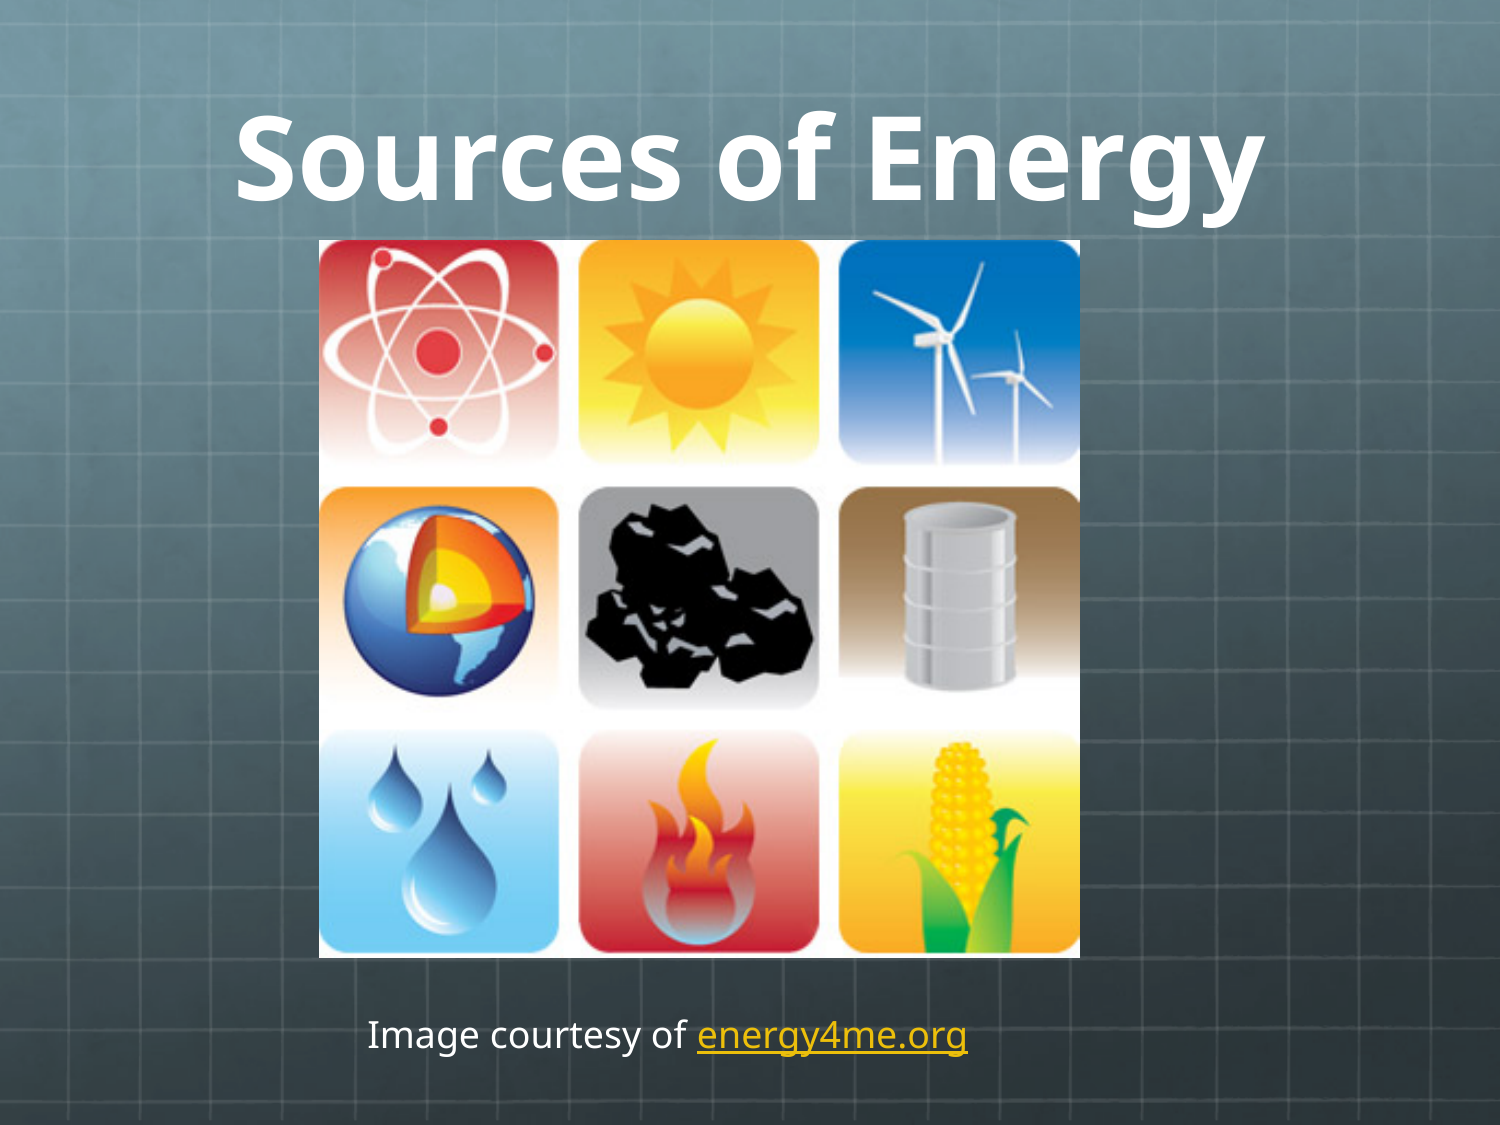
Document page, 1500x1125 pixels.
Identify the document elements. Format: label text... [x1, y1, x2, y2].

title Sources of Energy [127, 17, 1372, 221]
text_box Image courtesy of energy4me.org [352, 1022, 984, 1070]
picture [0, 0, 1500, 1125]
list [76, 240, 1322, 958]
